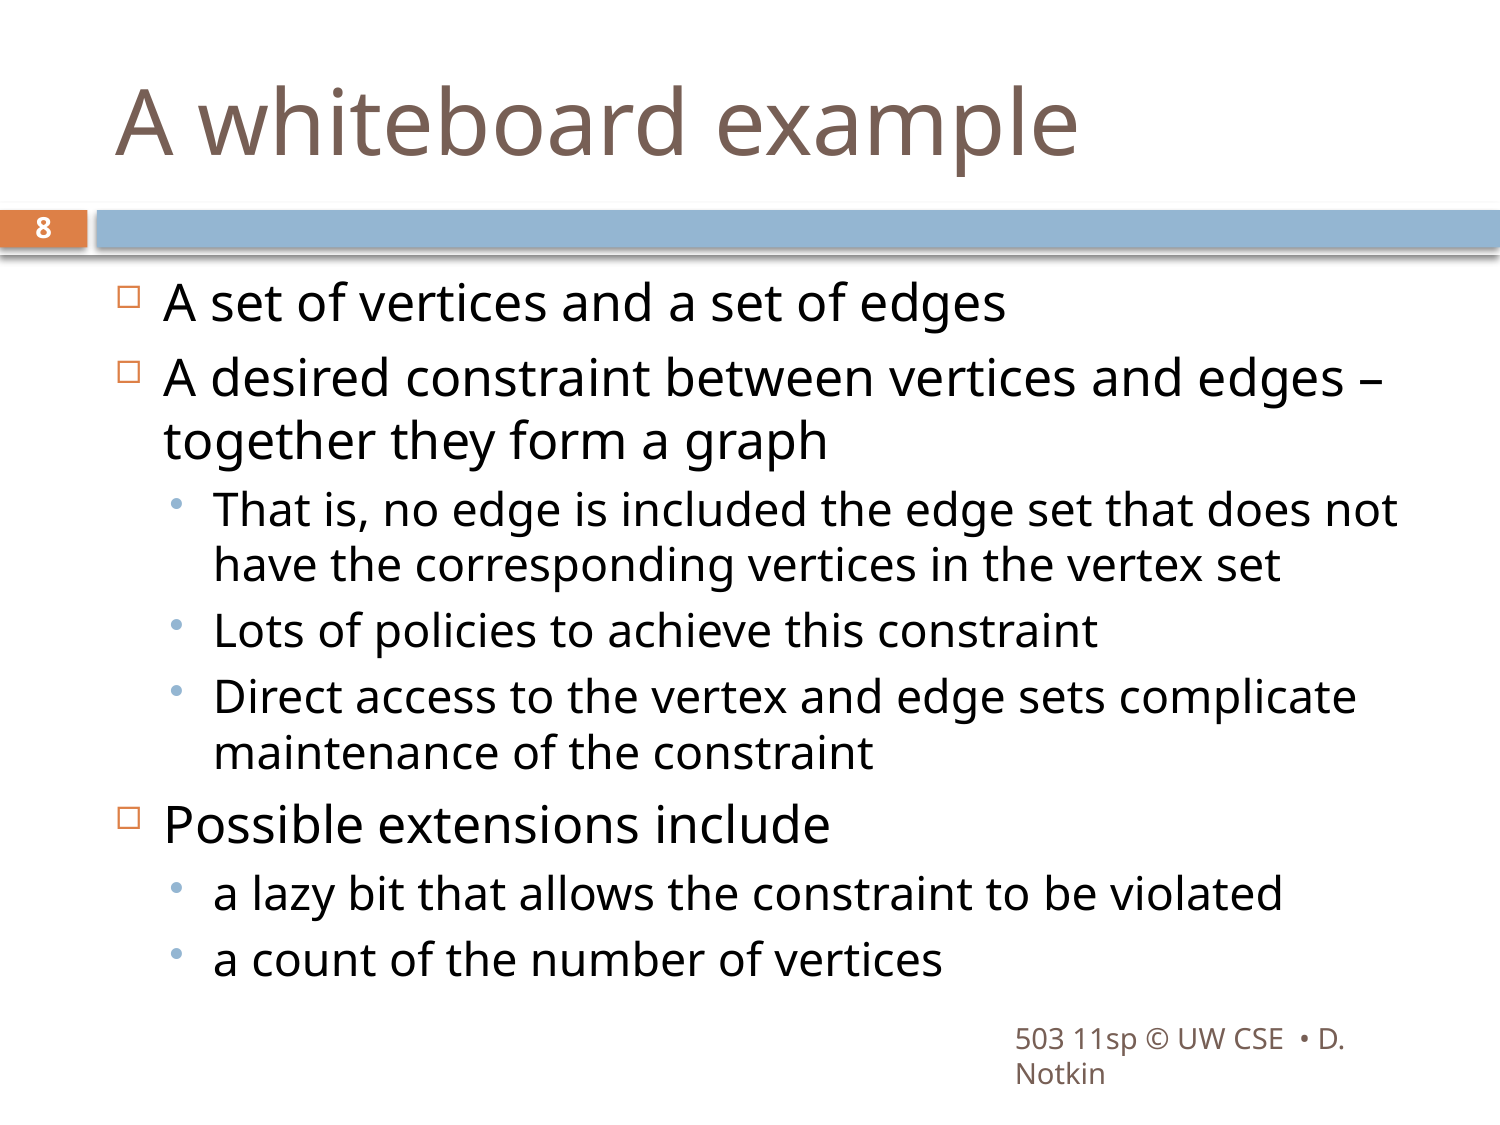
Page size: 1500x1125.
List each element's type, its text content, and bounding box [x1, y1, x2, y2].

slide_number 503 11sp © UW CSE • D. Notkin [999, 1025, 1438, 1085]
title A whiteboard example [100, 37, 1438, 200]
list A set of vertices and a set of edges A desired constraint between vertices and edges – together they form a graph That is, no edge is included the edge set that does not have the corresponding vertices in the vertex set Lots of policies to achieve this constraint Direct access to the vertex and edge sets complicate maintenance of the constraint Possible extensions include a lazy bit that allows the constraint to be violated a count of the number of vertices [100, 262, 1438, 1000]
slide_number 8 [0, 208, 88, 249]
